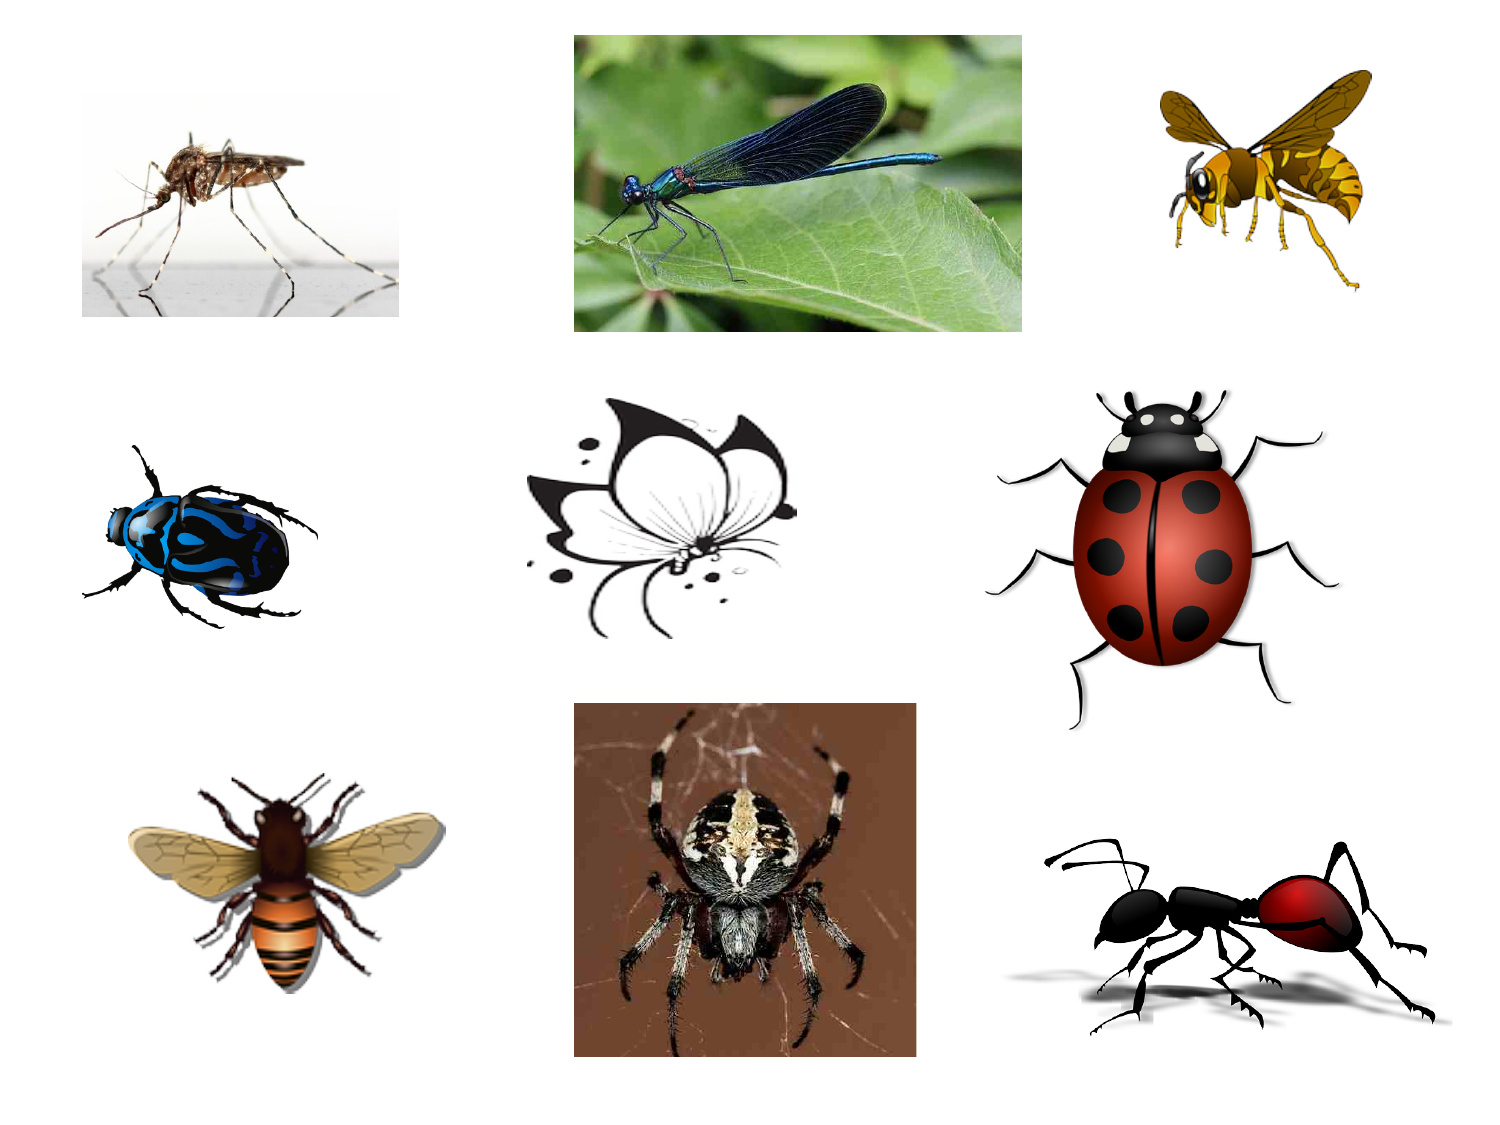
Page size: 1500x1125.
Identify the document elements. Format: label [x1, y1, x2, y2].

picture [995, 819, 1466, 1056]
picture [81, 444, 318, 630]
picture [128, 772, 446, 994]
picture [573, 702, 917, 1057]
picture [1159, 69, 1372, 294]
picture [81, 93, 399, 317]
picture [526, 397, 798, 640]
picture [983, 386, 1348, 734]
picture [573, 34, 1022, 333]
